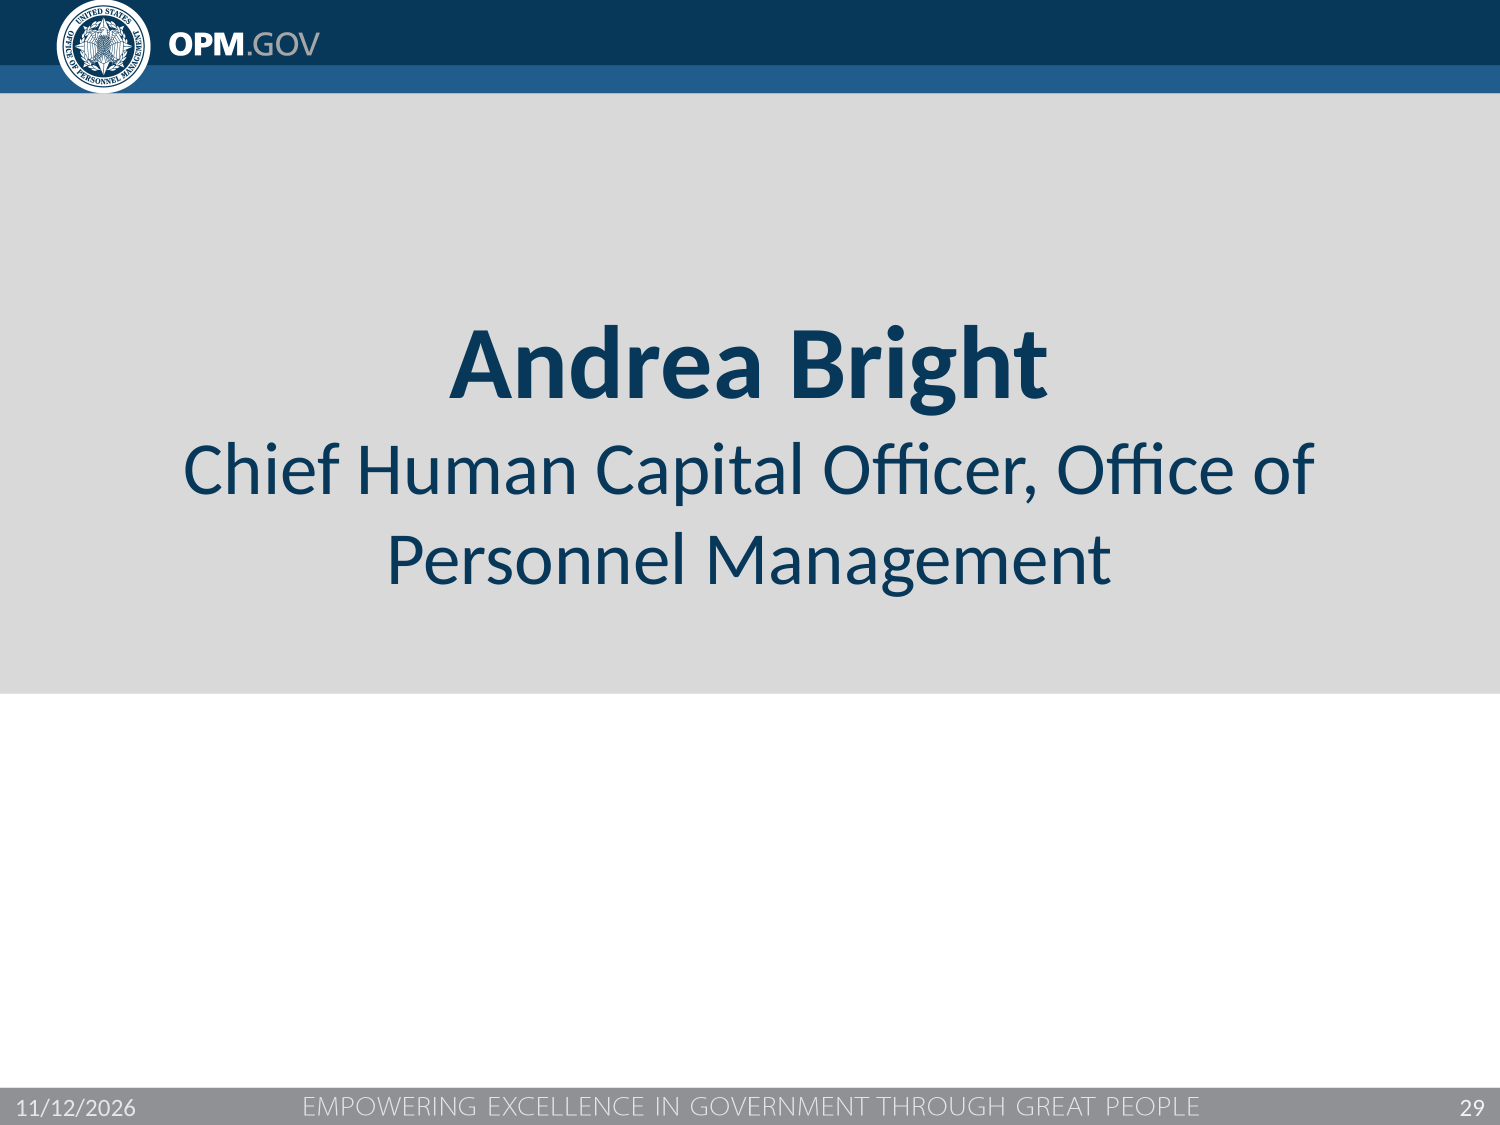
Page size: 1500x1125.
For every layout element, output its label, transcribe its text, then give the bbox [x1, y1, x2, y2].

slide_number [0, 1087, 188, 1125]
slide_number 29 [1350, 1087, 1500, 1125]
title Andrea Bright Chief Human Capital Officer, Office of Personnel Management [112, 287, 1388, 675]
picture [0, 0, 1500, 1125]
